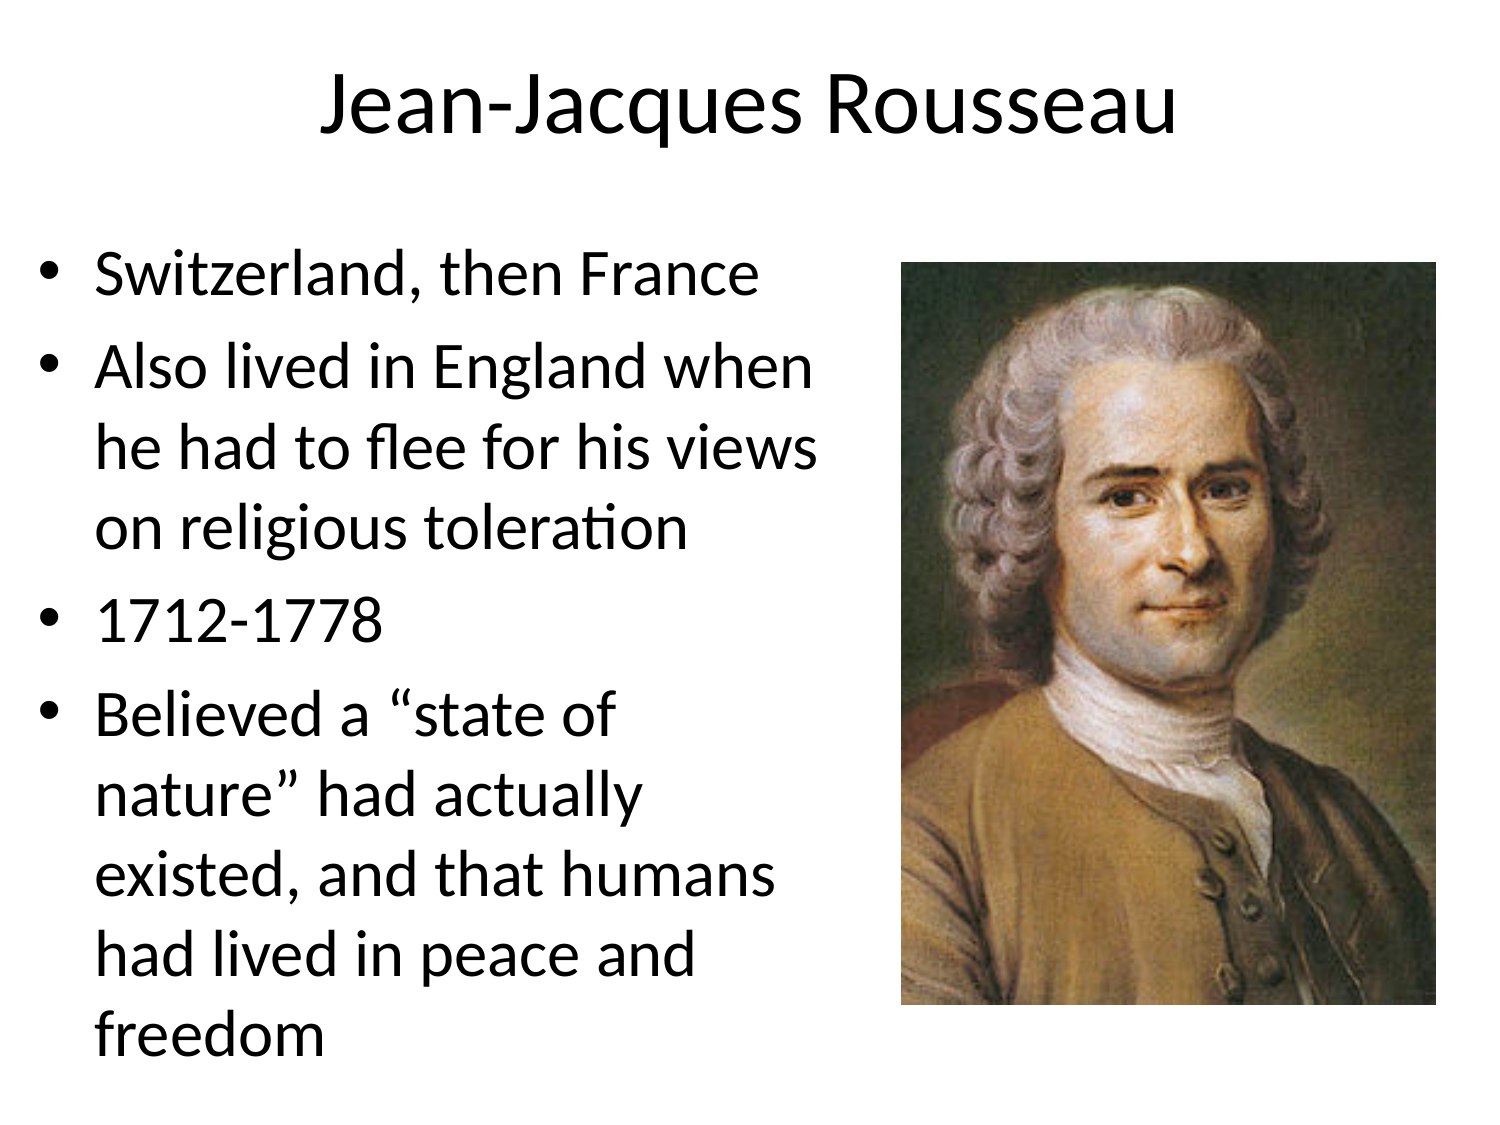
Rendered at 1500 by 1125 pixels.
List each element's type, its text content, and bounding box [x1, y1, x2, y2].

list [837, 262, 1500, 1006]
list Switzerland, then France Also lived in England when he had to flee for his views on religious toleration 1712-1778 Believed a “state of nature” had actually existed, and that humans had lived in peace and freedom [22, 221, 838, 1101]
title Jean-Jacques Rousseau [75, 2, 1425, 191]
